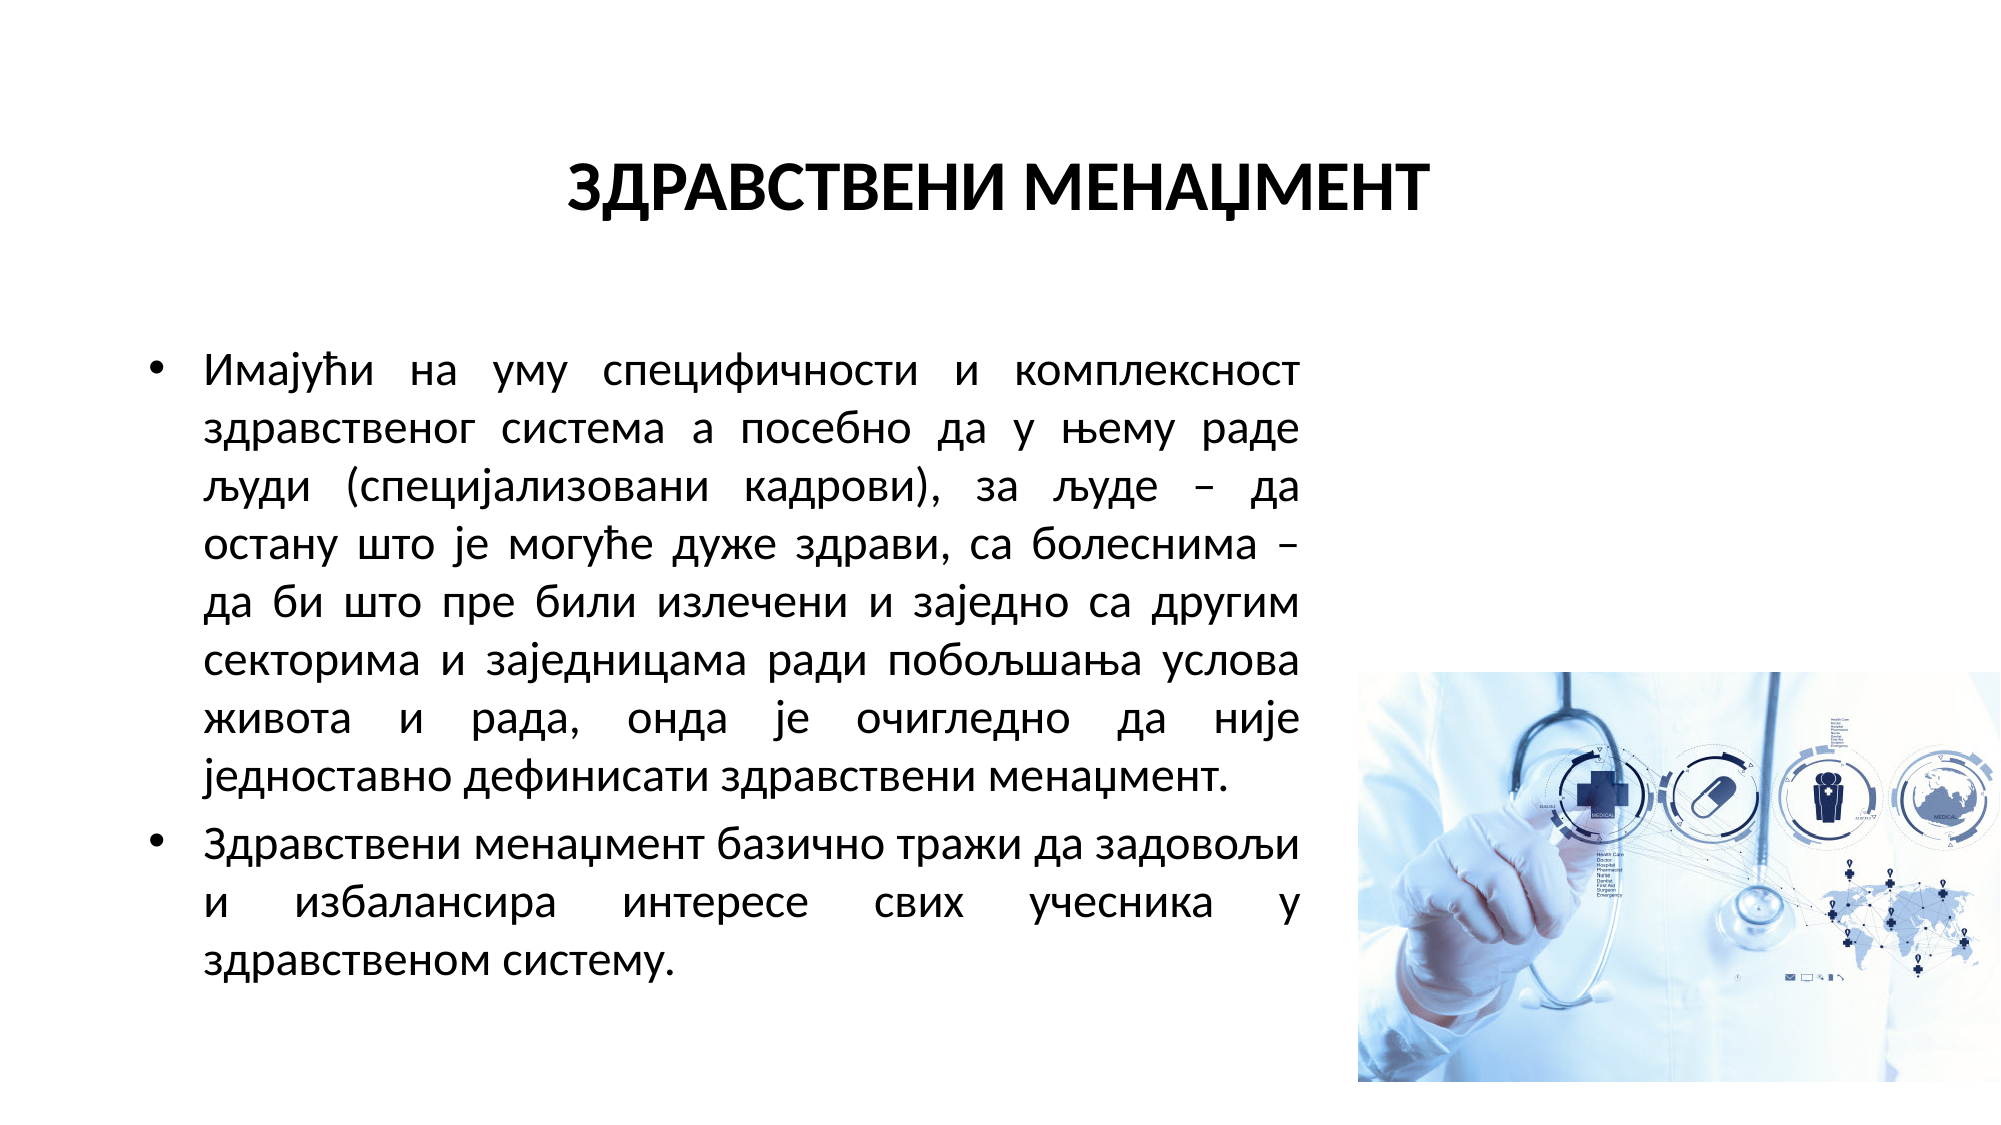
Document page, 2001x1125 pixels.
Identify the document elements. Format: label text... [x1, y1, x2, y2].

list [1358, 672, 2000, 1082]
title ЗДРАВСТВЕНИ МЕНАЏМЕНТ [99, 45, 1900, 233]
list Имајући на уму специфичности и комплексност здравственог система а посебно да у њему раде људи (специјализовани кадрови), за људе – да остану што је могуће дуже здрави, са болеснима – да би што пре били излечени и заједно са другим секторима и заједницама ради побољшања услова живота и рада, онда је очигледно да није једноставно дефинисати здравствени менаџмент. Здравствени менаџмент базично тражи да задовољи и избалансира интересе свих учесника у здравственом систему. [133, 262, 1317, 1005]
